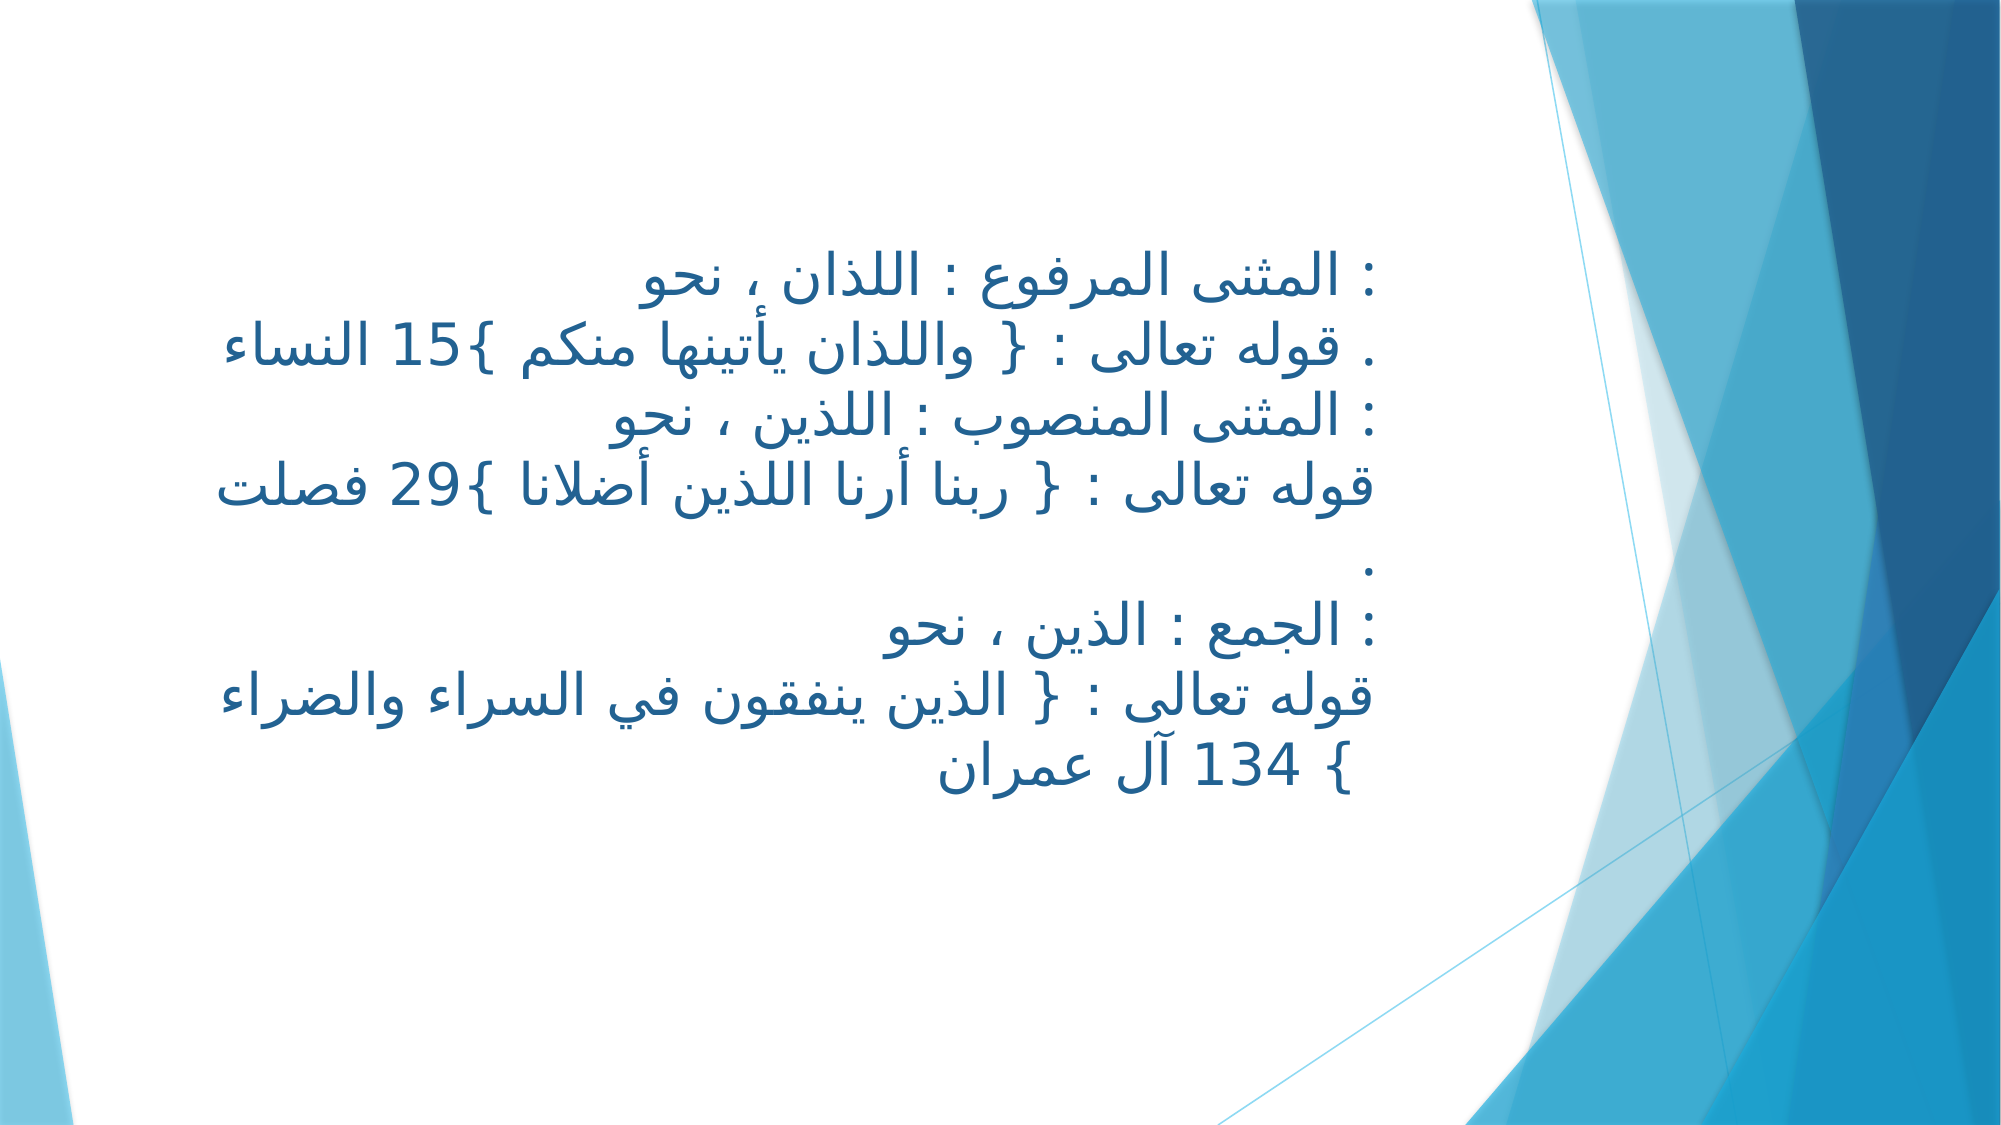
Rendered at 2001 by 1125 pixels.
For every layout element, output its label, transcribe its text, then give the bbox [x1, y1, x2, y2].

text_box المثنى المرفوع : اللذان ، نحو : قوله تعالى : { واللذان يأتينها منكم }15 النساء . المثنى المنصوب : اللذين ، نحو : قوله تعالى : { ربنا أرنا اللذين أضلانا }29 فصلت . الجمع : الذين ، نحو : قوله تعالى : { الذين ينفقون في السراء والضراء } 134 آل عمران [196, 230, 1392, 875]
